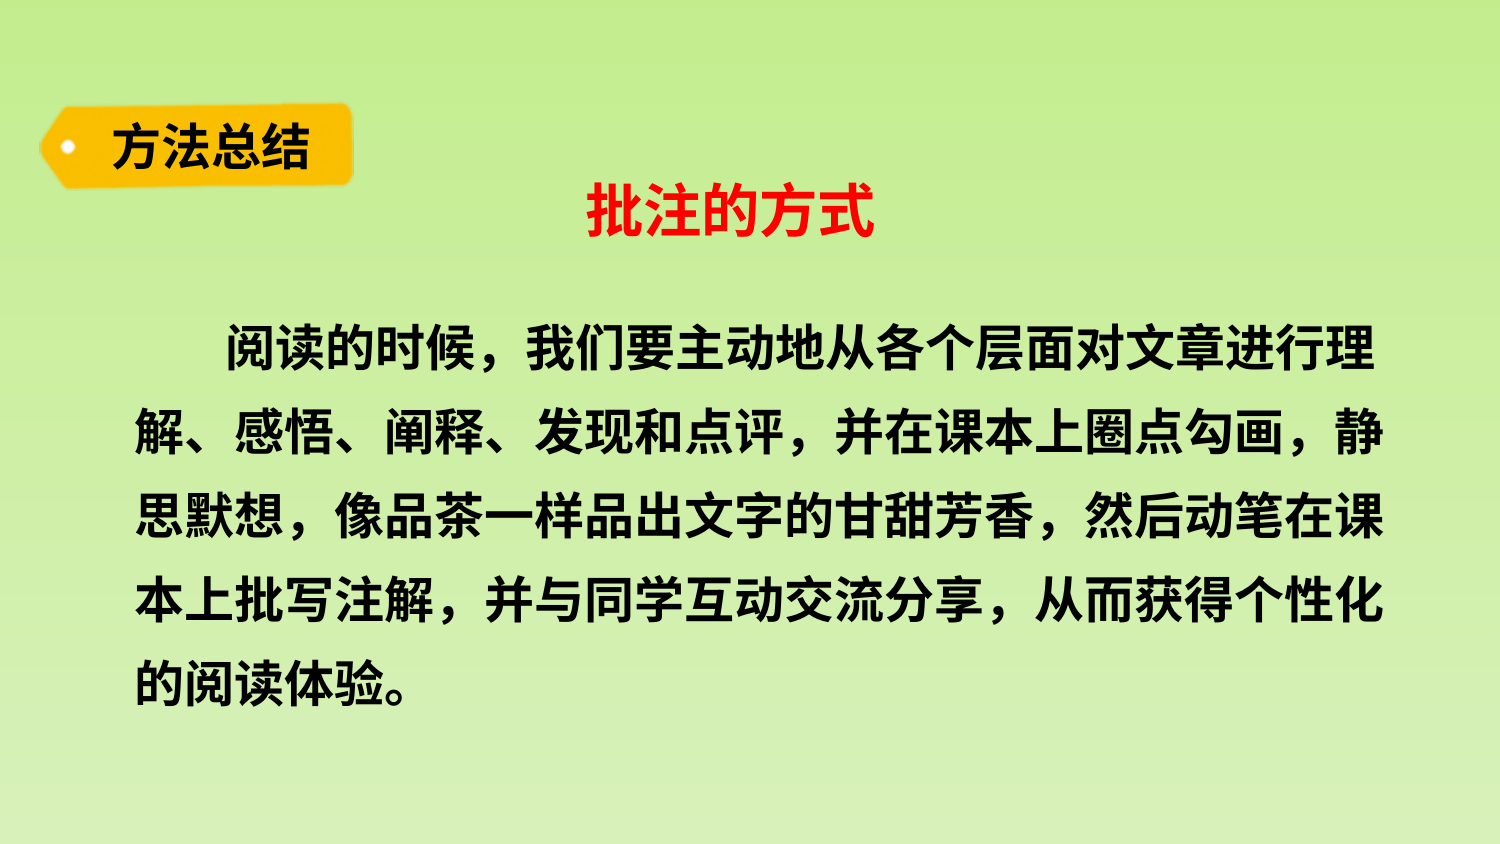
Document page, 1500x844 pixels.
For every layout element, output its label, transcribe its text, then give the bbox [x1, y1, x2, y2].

text_box 批注的方式 [469, 132, 992, 252]
picture [26, 98, 365, 194]
text_box 阅读的时候，我们要主动地从各个层面对文章进行理解、感悟、阐释、发现和点评，并在课本上圈点勾画，静思默想，像品茶一样品出文字的甘甜芳香，然后动笔在课本上批写注解，并与同学互动交流分享，从而获得个性化的阅读体验。 [119, 285, 1401, 720]
